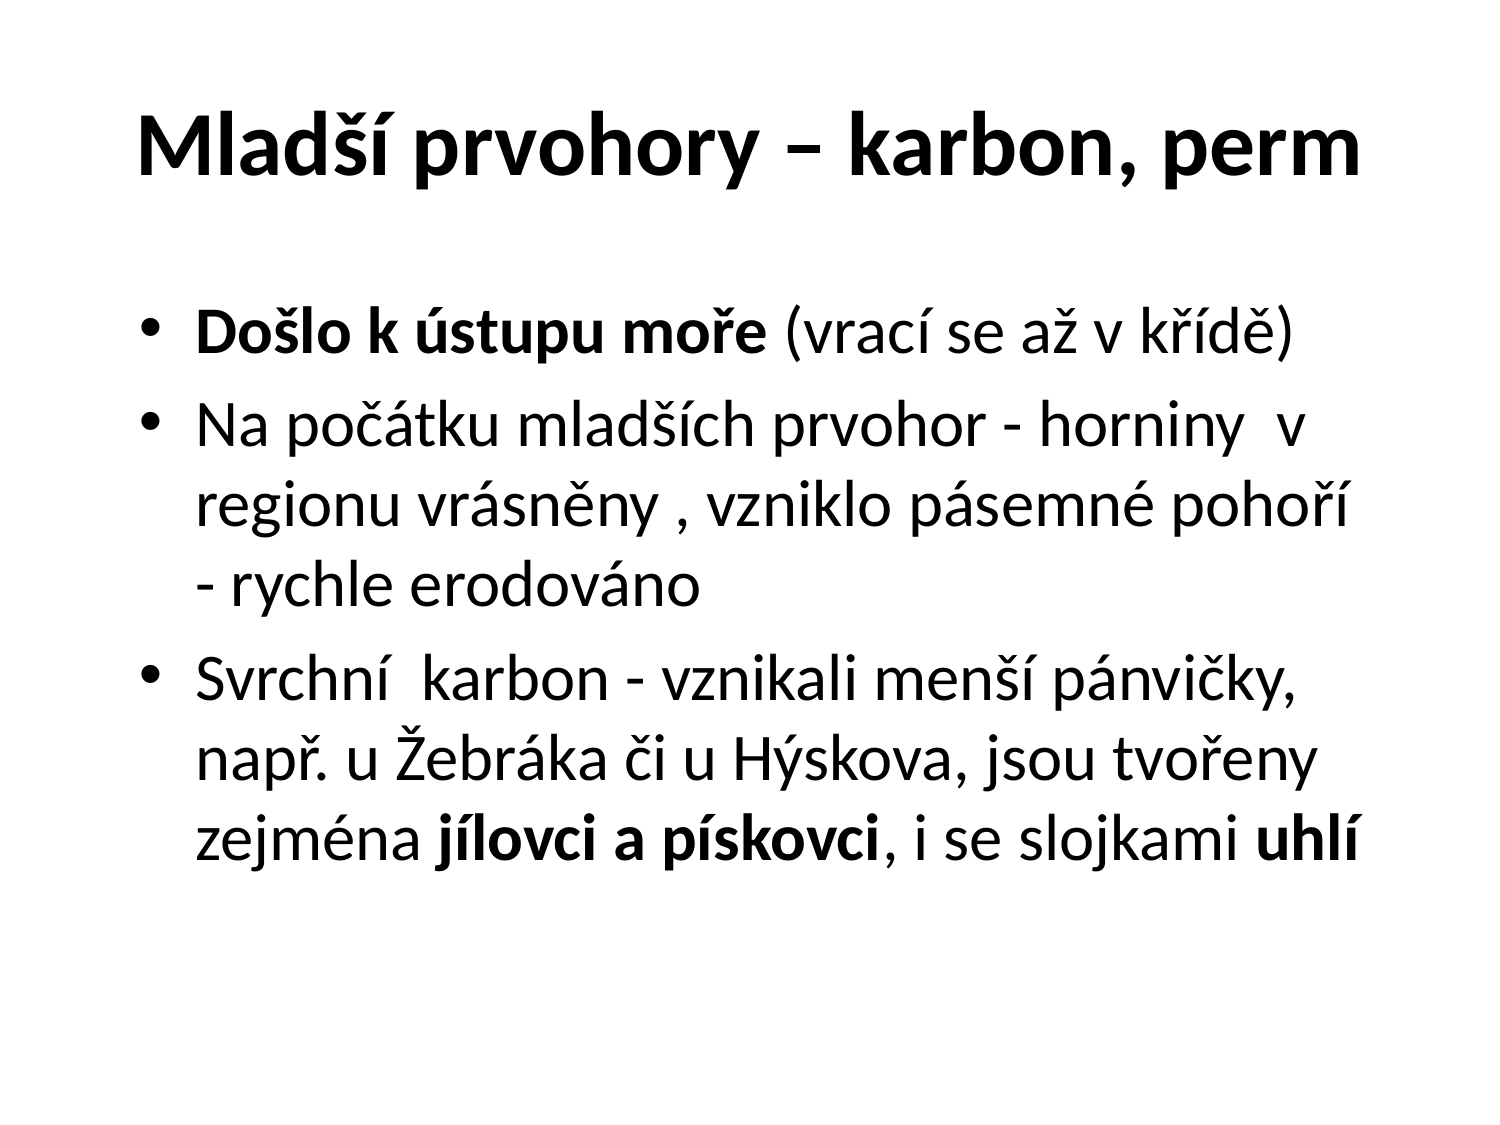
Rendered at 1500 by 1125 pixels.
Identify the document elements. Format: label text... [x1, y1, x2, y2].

title Mladší prvohory – karbon, perm [75, 45, 1425, 233]
list Došlo k ústupu moře (vrací se až v křídě) Na počátku mladších prvohor - horniny v regionu vrásněny , vzniklo pásemné pohoří - rychle erodováno Svrchní karbon - vznikali menší pánvičky, např. u Žebráka či u Hýskova, jsou tvořeny zejména jílovci a pískovci, i se slojkami uhlí [123, 278, 1388, 965]
